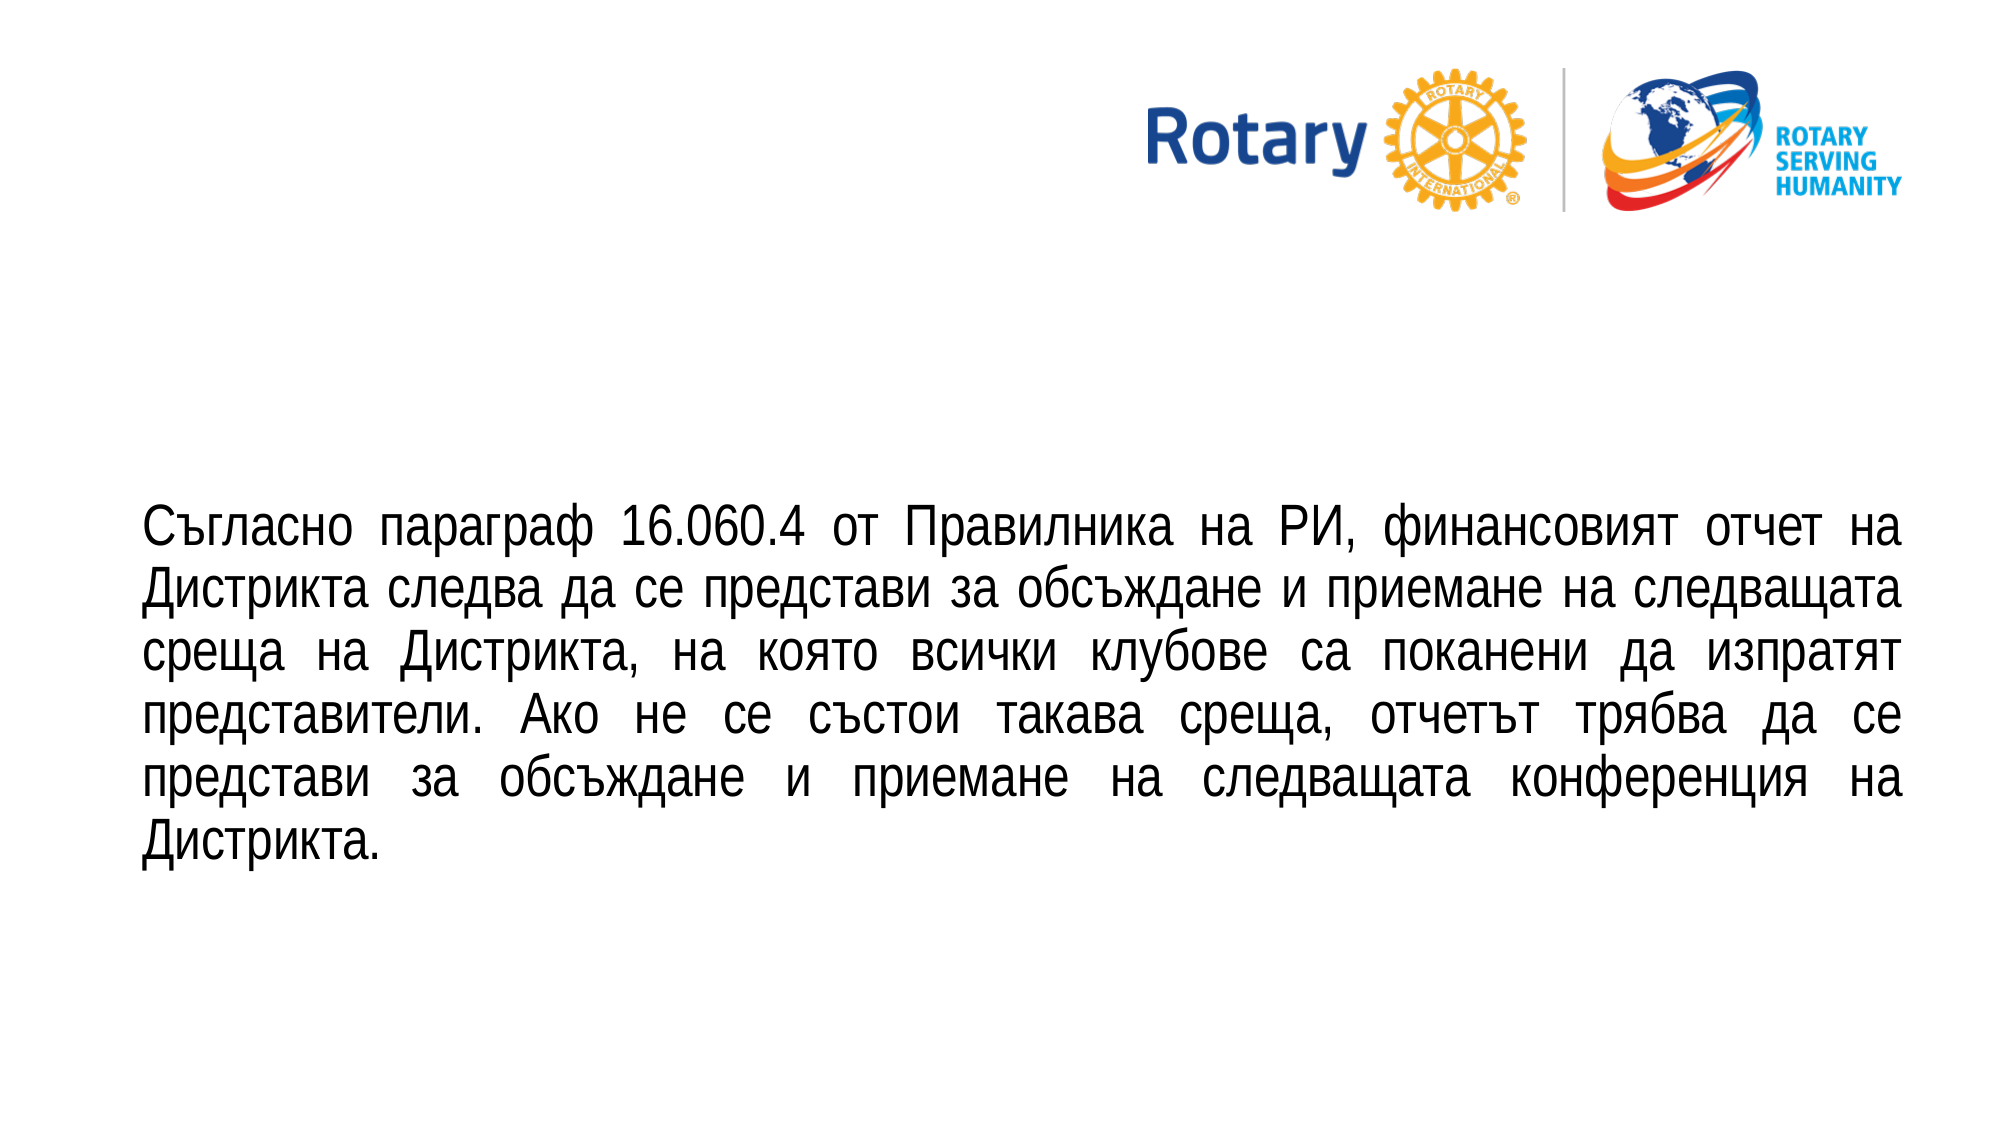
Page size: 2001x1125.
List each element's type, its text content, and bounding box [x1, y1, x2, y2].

picture [1148, 68, 1902, 212]
subtitle Съгласно параграф 16.060.4 от Правилника на РИ, финансовият отчет на Дистрикта следва да се представи за обсъждане и приемане на следващата среща на Дистрикта, на която всички клубове са поканени да изпратят представители. Ако не се състои такава среща, отчетът трябва да се представи за обсъждане и приемане на следващата конференция на Дистрикта. [127, 487, 1919, 903]
